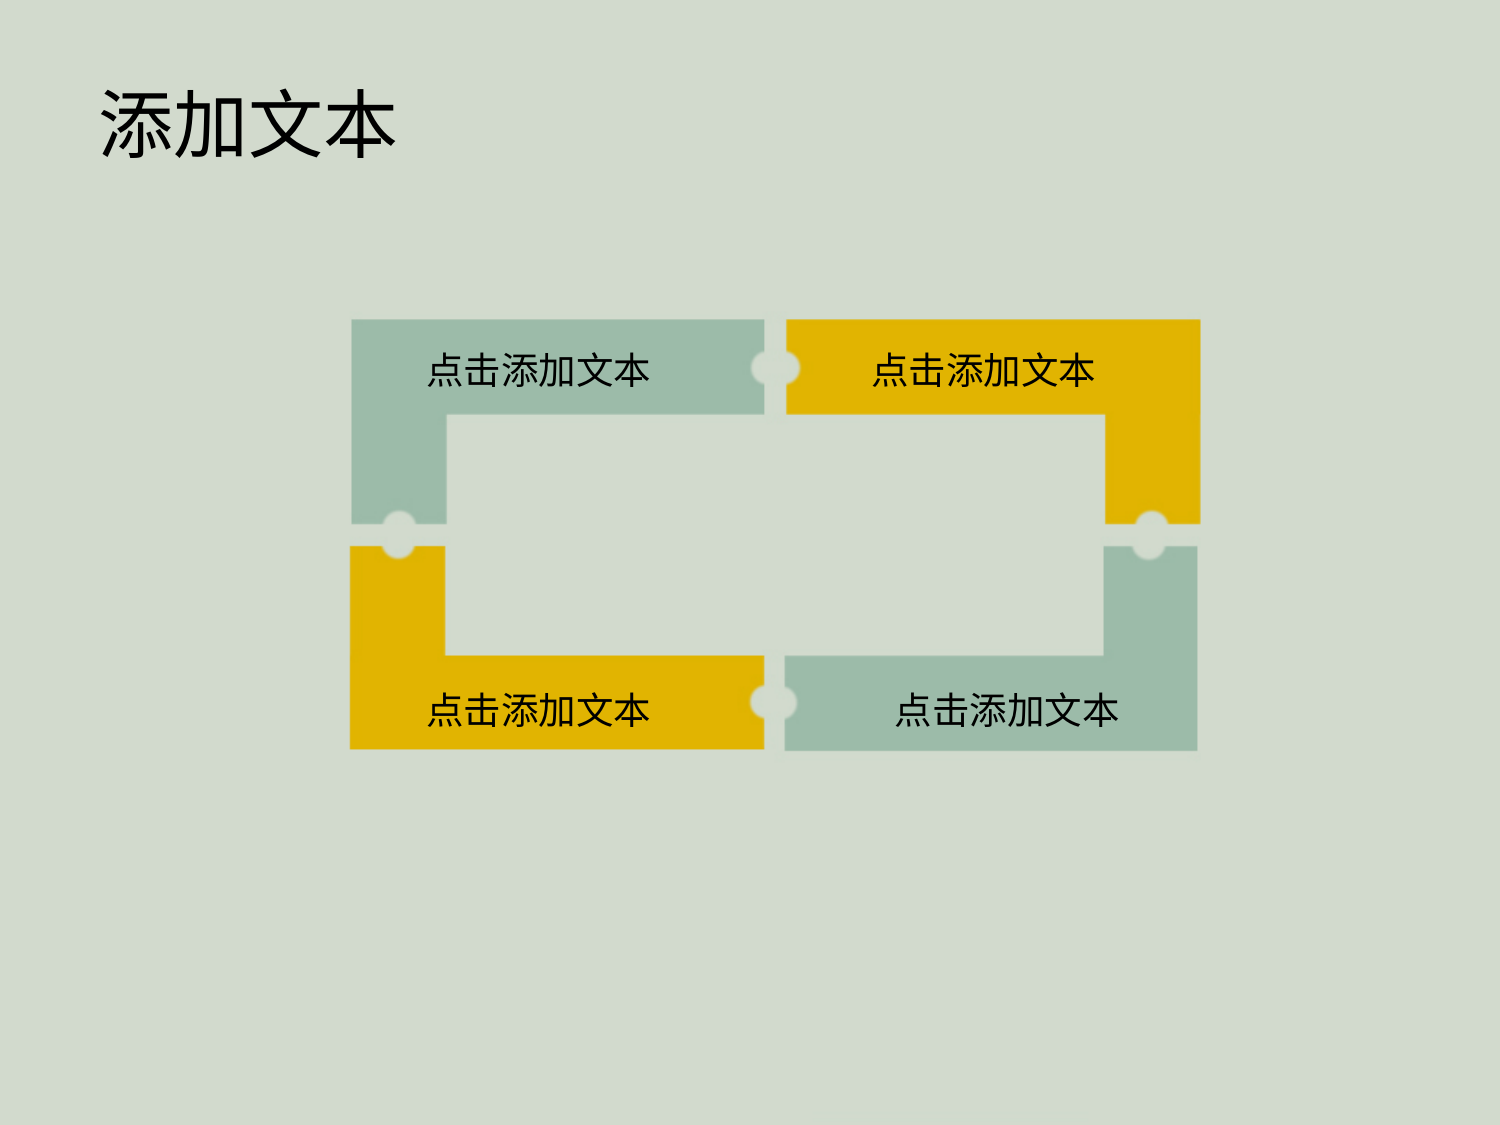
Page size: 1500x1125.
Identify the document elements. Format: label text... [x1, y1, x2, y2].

text_box 点击添加文本 [880, 679, 1135, 740]
text_box 点击添加文本 [411, 679, 667, 740]
picture [0, 0, 1500, 1125]
text_box 添加文本 [83, 70, 414, 175]
text_box 点击添加文本 [856, 339, 1112, 400]
text_box 点击添加文本 [411, 339, 667, 400]
